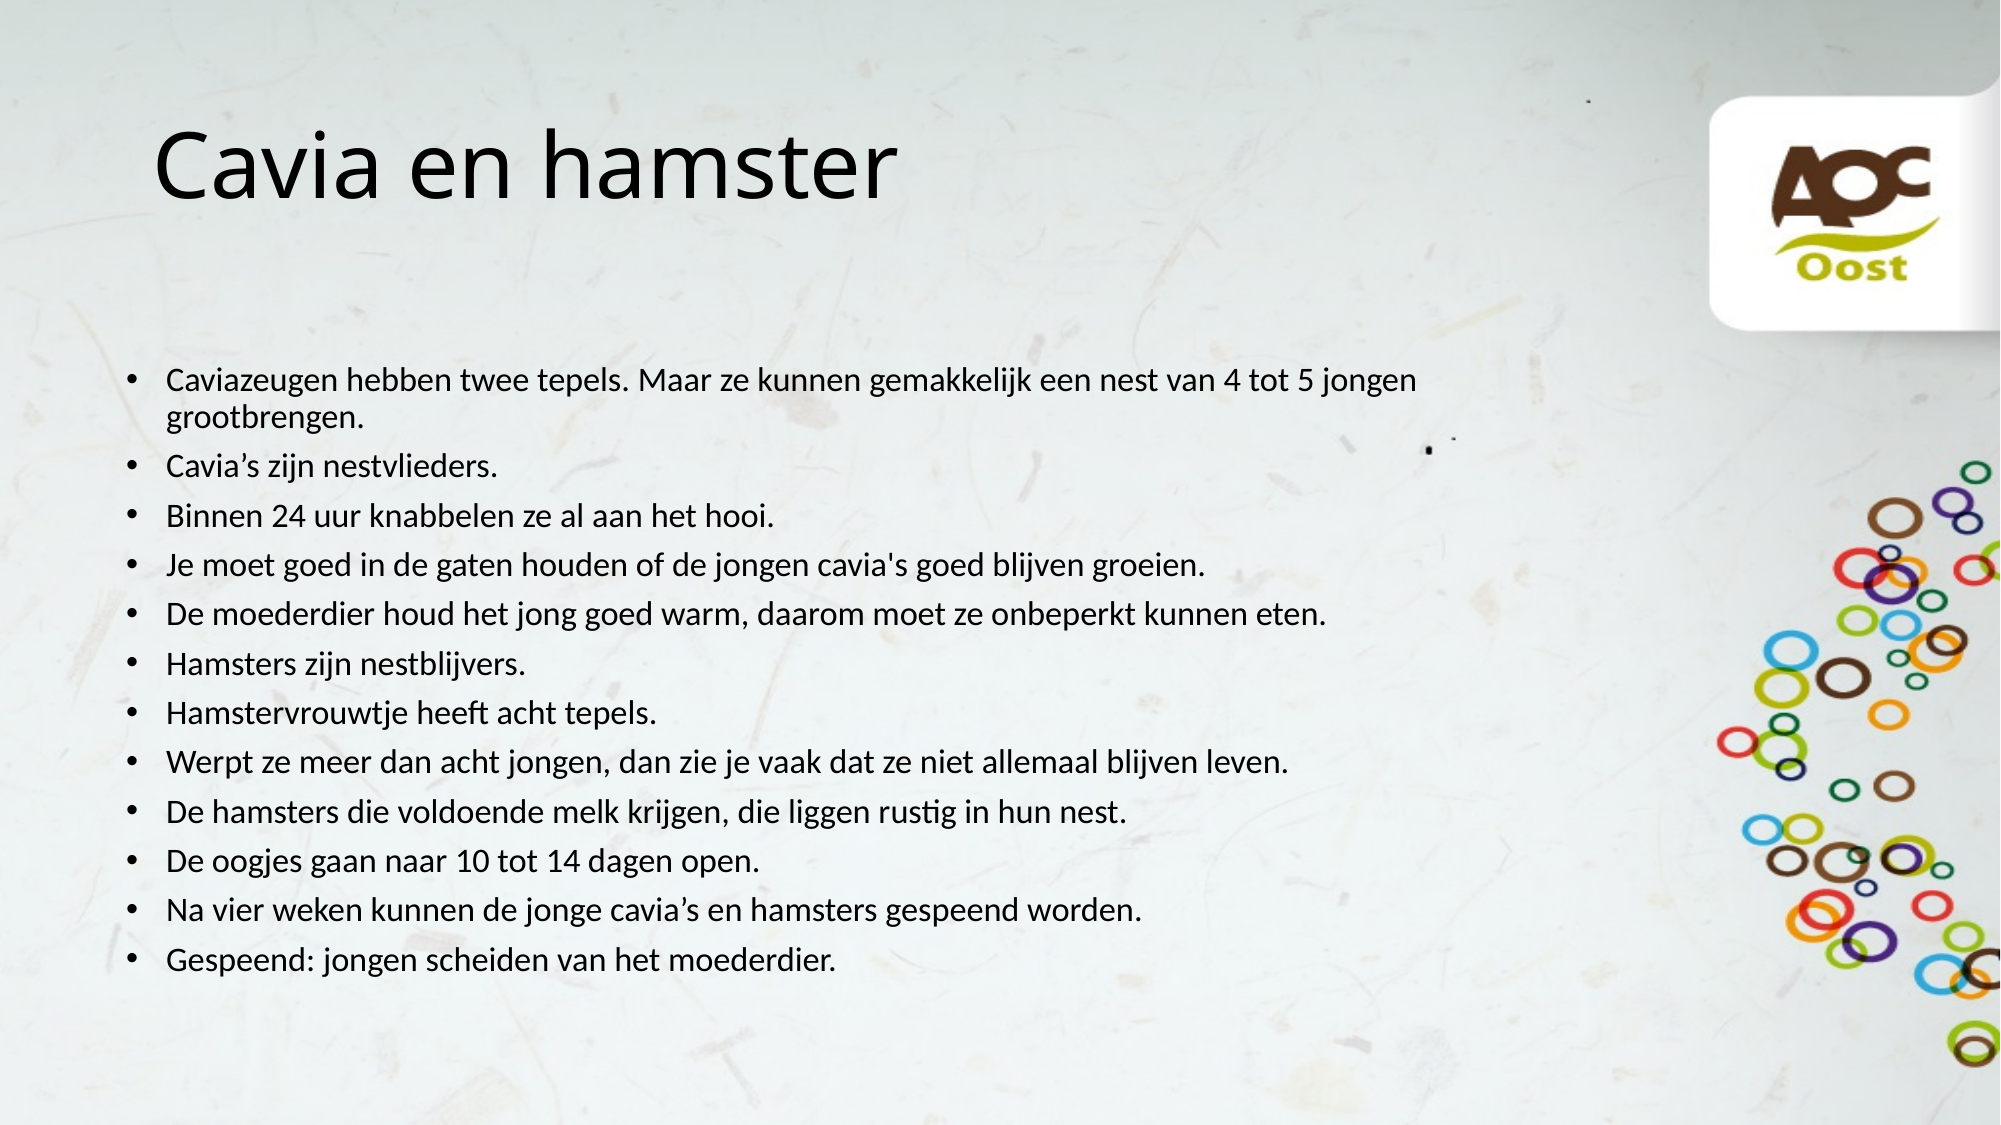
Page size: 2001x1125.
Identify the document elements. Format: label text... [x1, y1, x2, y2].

list Caviazeugen hebben twee tepels. Maar ze kunnen gemakkelijk een nest van 4 tot 5 jongen grootbrengen. Cavia’s zijn nestvlieders. Binnen 24 uur knabbelen ze al aan het hooi. Je moet goed in de gaten houden of de jongen cavia's goed blijven groeien. De moederdier houd het jong goed warm, daarom moet ze onbeperkt kunnen eten. Hamsters zijn nestblijvers. Hamstervrouwtje heeft acht tepels. Werpt ze meer dan acht jongen, dan zie je vaak dat ze niet allemaal blijven leven. De hamsters die voldoende melk krijgen, die liggen rustig in hun nest. De oogjes gaan naar 10 tot 14 dagen open. Na vier weken kunnen de jonge cavia’s en hamsters gespeend worden. Gespeend: jongen scheiden van het moederdier. [111, 354, 1625, 992]
picture [0, 0, 2001, 1125]
title Cavia en hamster [137, 59, 1863, 278]
